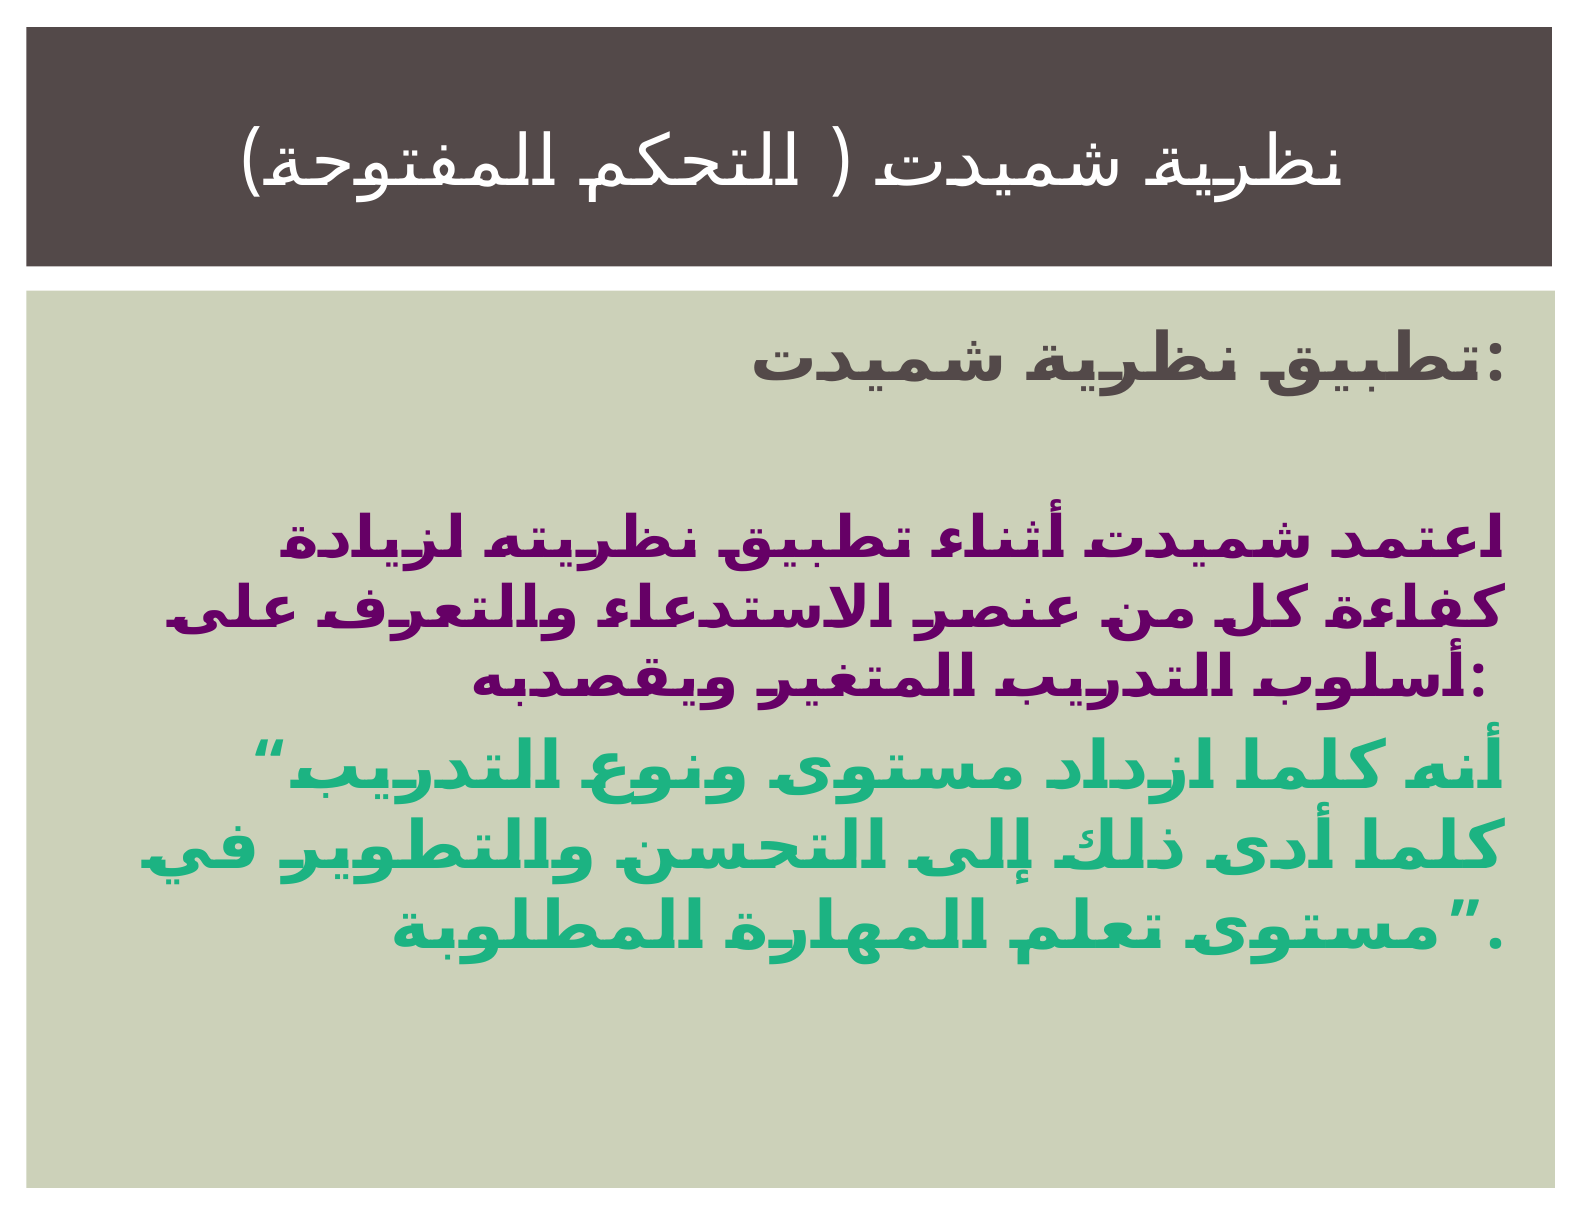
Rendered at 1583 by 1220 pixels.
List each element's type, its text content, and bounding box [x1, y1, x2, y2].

list تطبيق نظرية شميدت: اعتمد شميدت أثناء تطبيق نظريته لزيادة كفاءة كل من عنصر الاستدعاء والتعرف على أسلوب التدريب المتغير ويقصدبه: “أنه كلما ازداد مستوى ونوع التدريب كلما أدى ذلك إلى التحسن والتطوير في مستوى تعلم المهارة المطلوبة”. [65, 305, 1522, 1090]
title نظرية شميدت ( التحكم المفتوحة) [65, 63, 1517, 251]
